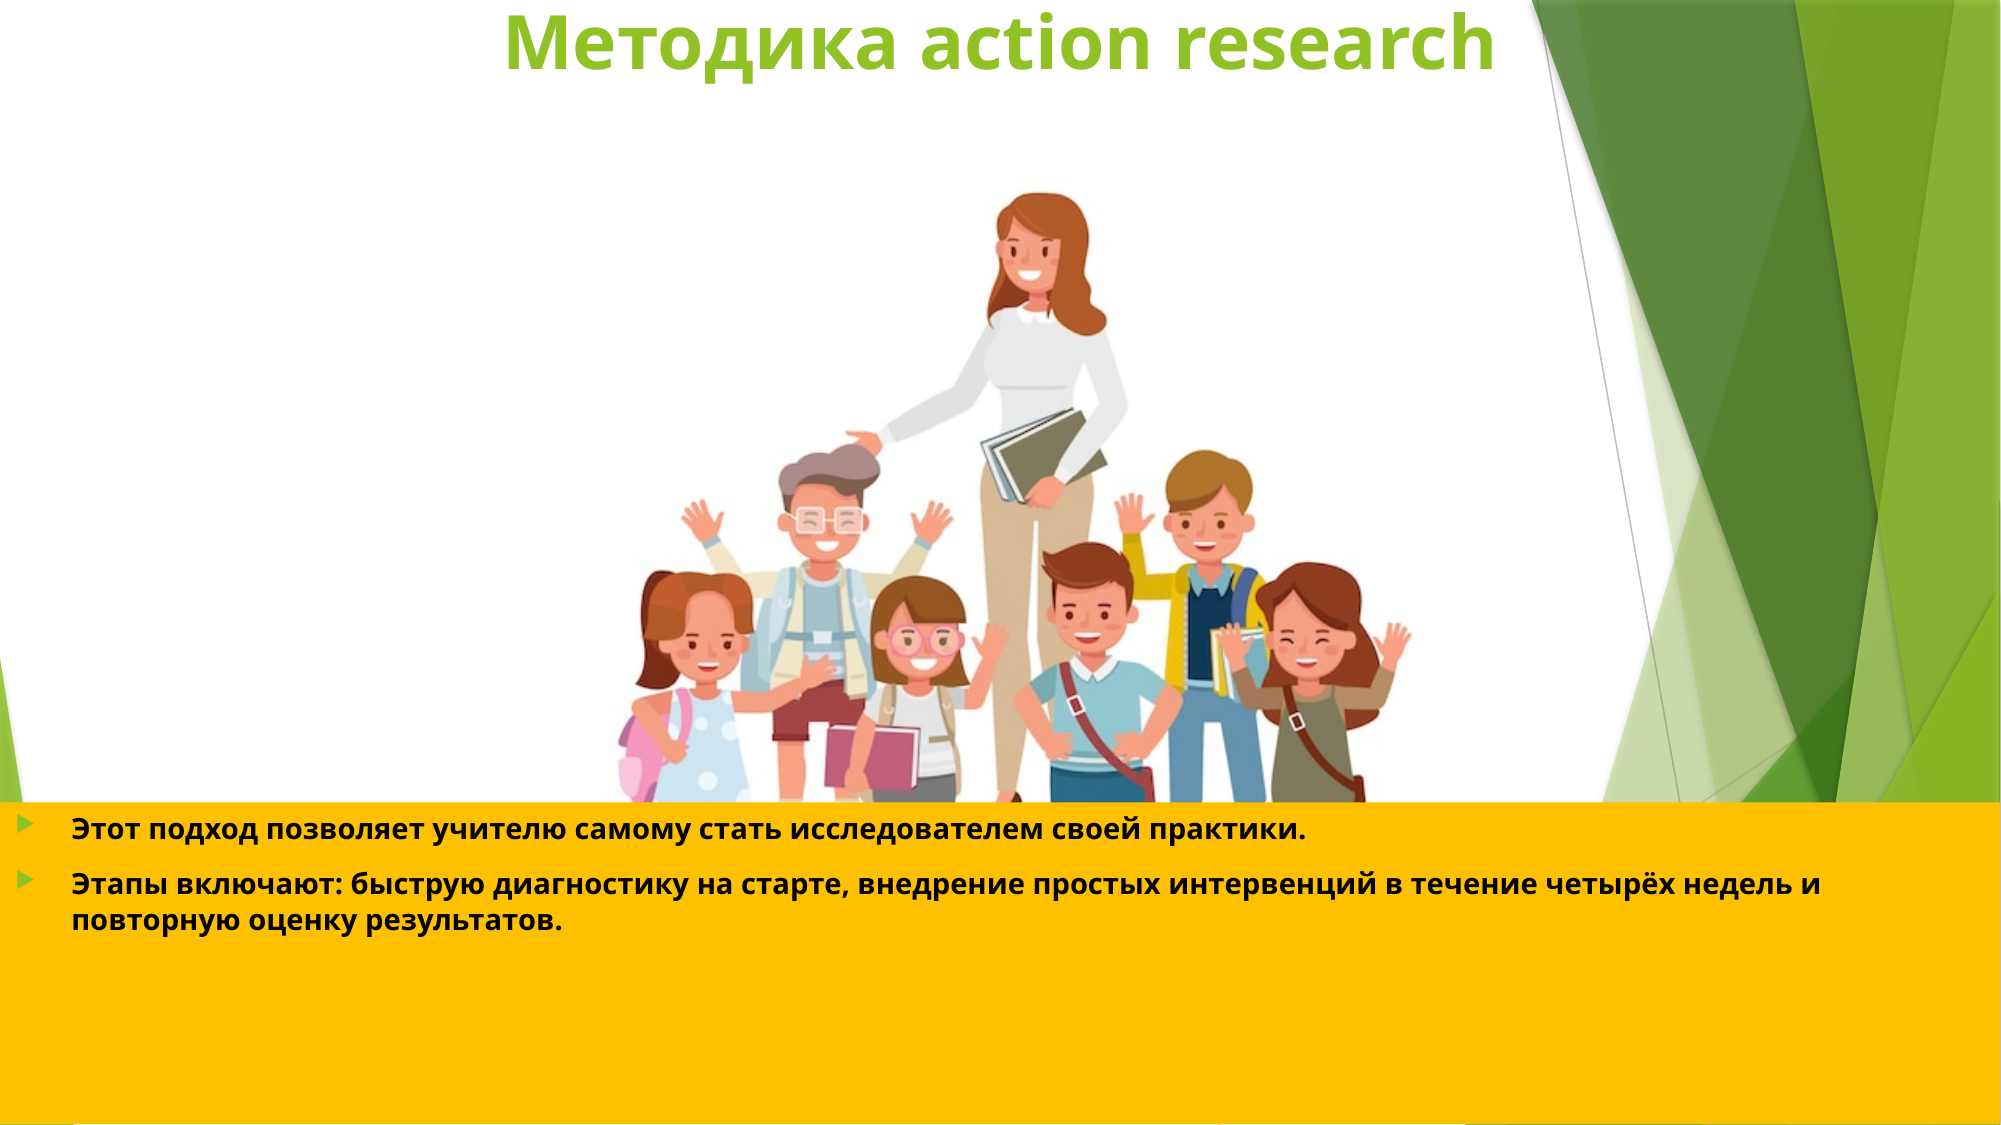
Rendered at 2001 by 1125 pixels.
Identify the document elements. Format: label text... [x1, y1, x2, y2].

list Этот подход позволяет учителю самому стать исследователем своей практики. Этапы включают: быструю диагностику на старте, внедрение простых интервенций в течение четырёх недель и повторную оценку результатов. [0, 802, 2000, 1125]
title Методика action research [137, 0, 1863, 205]
picture [510, 72, 1490, 1052]
